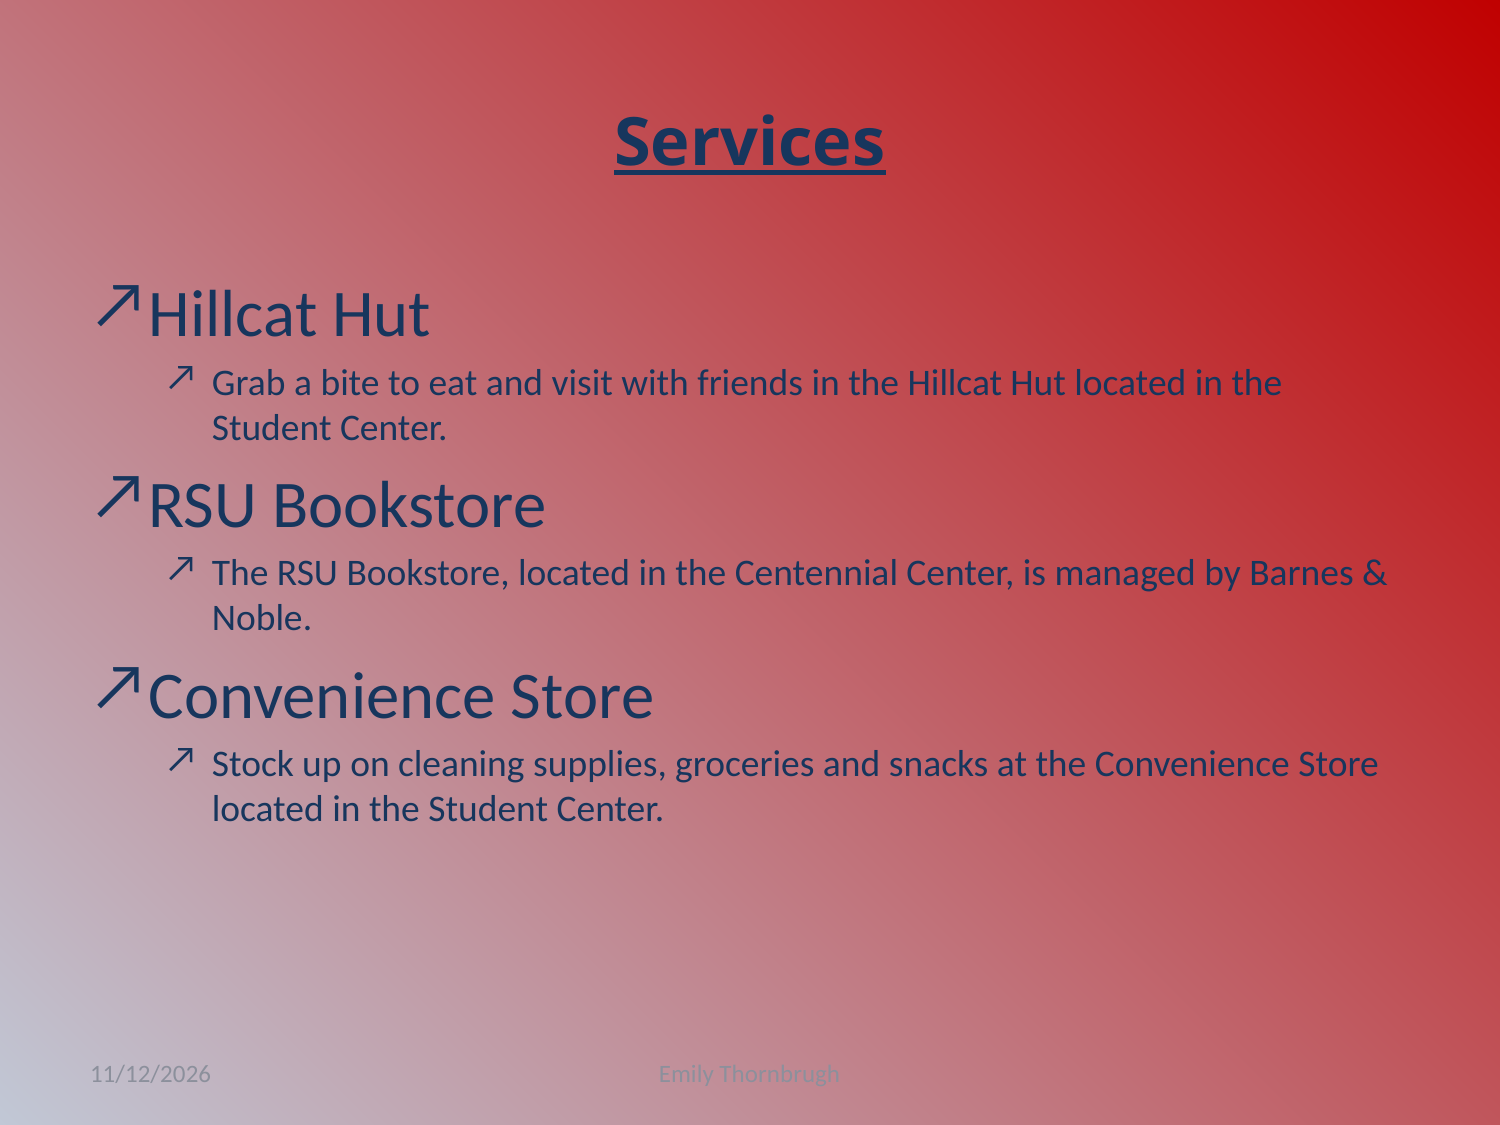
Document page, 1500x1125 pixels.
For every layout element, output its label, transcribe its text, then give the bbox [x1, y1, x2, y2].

title Services [75, 45, 1425, 233]
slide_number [75, 1042, 425, 1103]
footer Emily Thornbrugh [512, 1042, 988, 1103]
list Hillcat Hut Grab a bite to eat and visit with friends in the Hillcat Hut located in the Student Center. RSU Bookstore The RSU Bookstore, located in the Centennial Center, is managed by Barnes & Noble. Convenience Store Stock up on cleaning supplies, groceries and snacks at the Convenience Store located in the Student Center. [75, 262, 1425, 1005]
